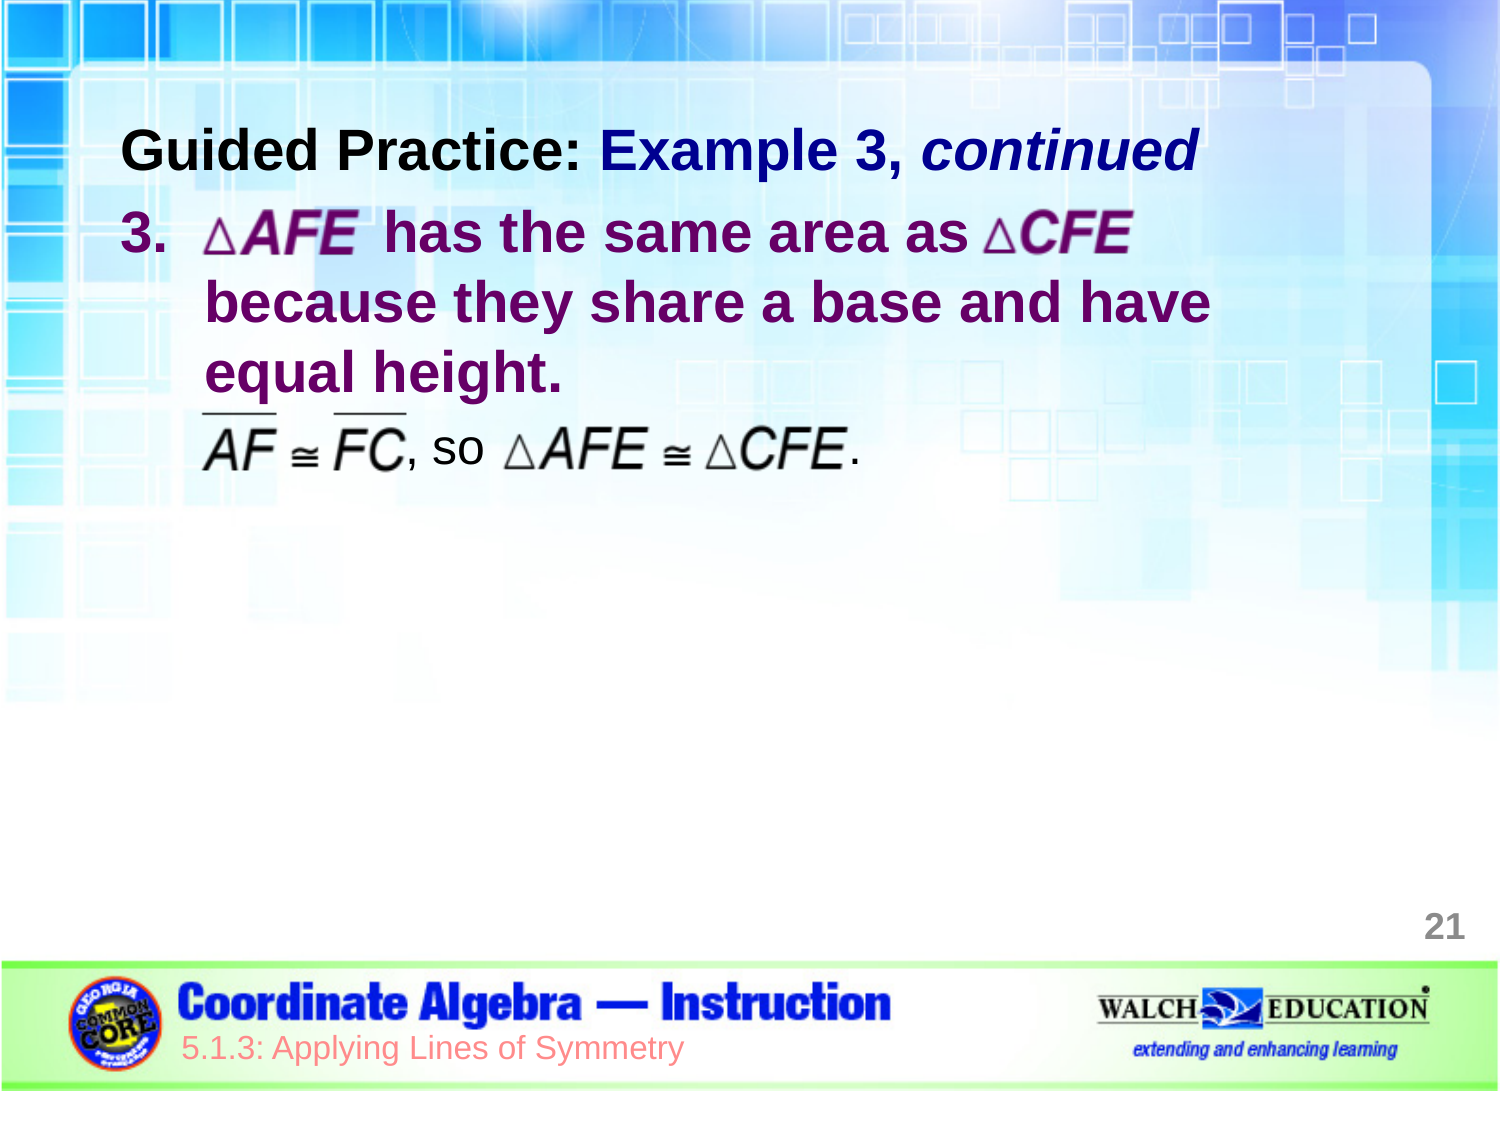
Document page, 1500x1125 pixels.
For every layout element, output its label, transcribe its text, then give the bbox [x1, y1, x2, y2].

subtitle Guided Practice: Example 3, continued has the same area as because they share a base and have equal height. , so . [105, 105, 1394, 925]
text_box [198, 408, 409, 475]
slide_number 21 [1361, 901, 1481, 949]
footer 5.1.3: Applying Lines of Symmetry [166, 1024, 1080, 1069]
picture [1, 0, 1500, 1091]
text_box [500, 419, 852, 482]
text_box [978, 204, 1136, 260]
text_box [198, 204, 361, 257]
